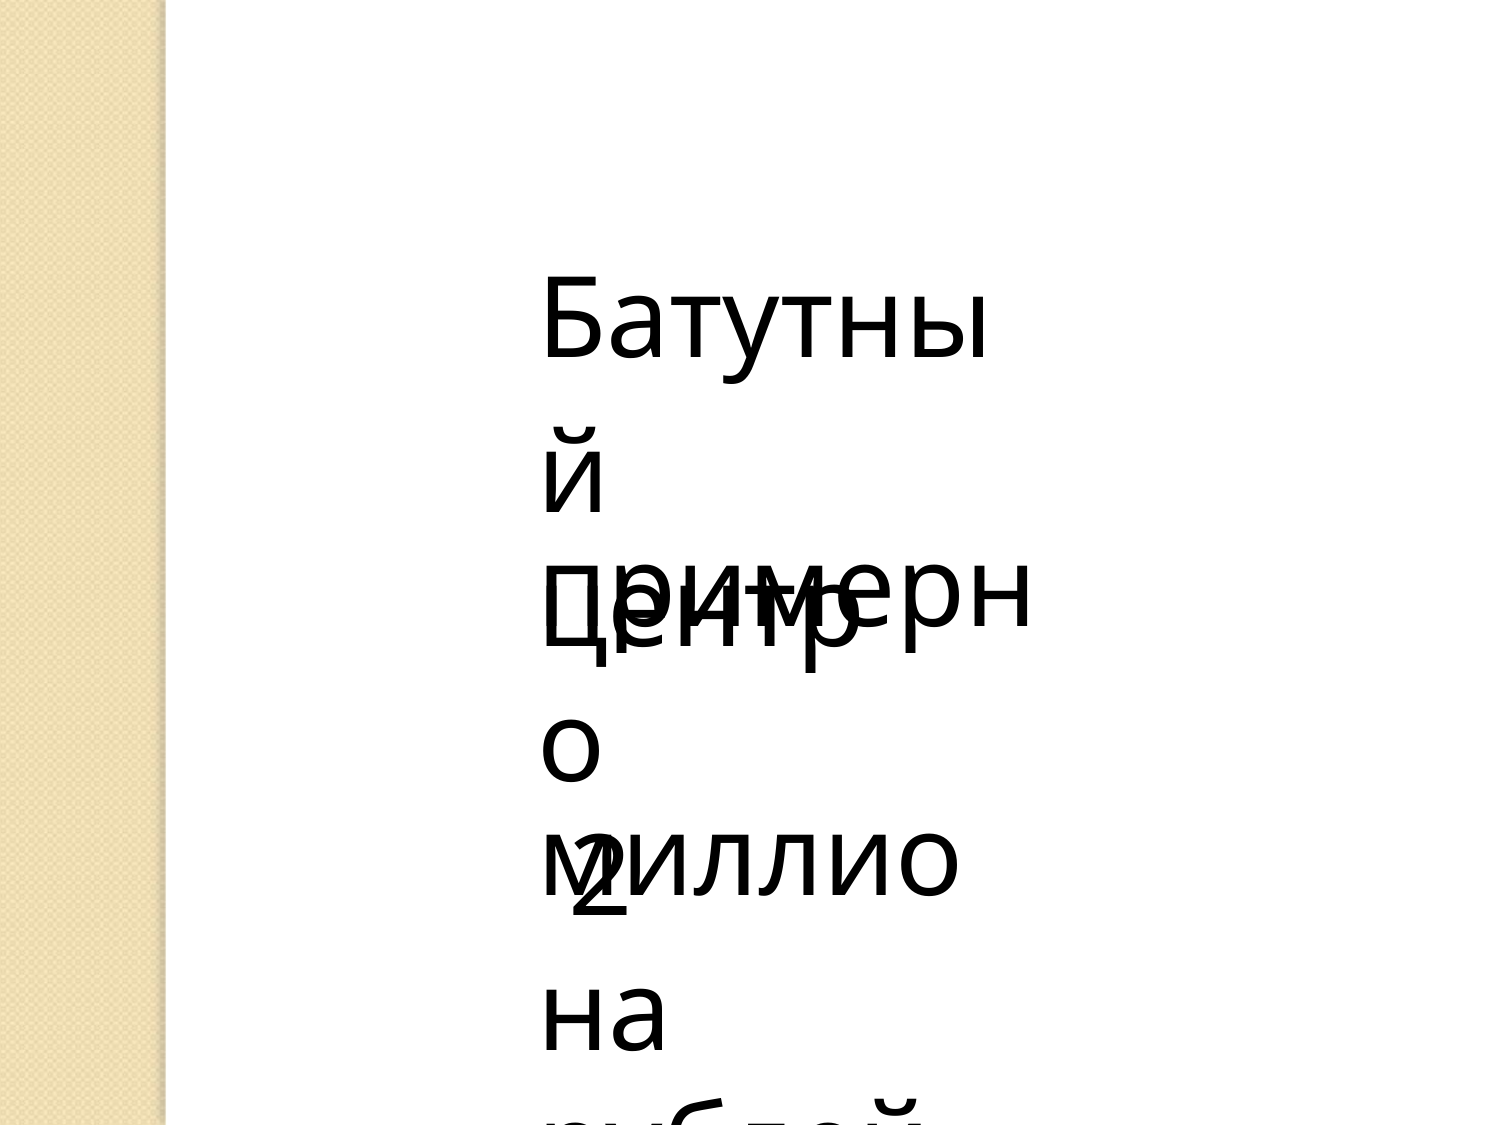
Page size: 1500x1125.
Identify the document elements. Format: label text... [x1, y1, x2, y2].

text_box примерно 2 [537, 494, 1038, 939]
text_box Батутный центр [537, 225, 1014, 494]
text_box миллиона рублей [537, 762, 1018, 1125]
text_box [0, 0, 1500, 1125]
